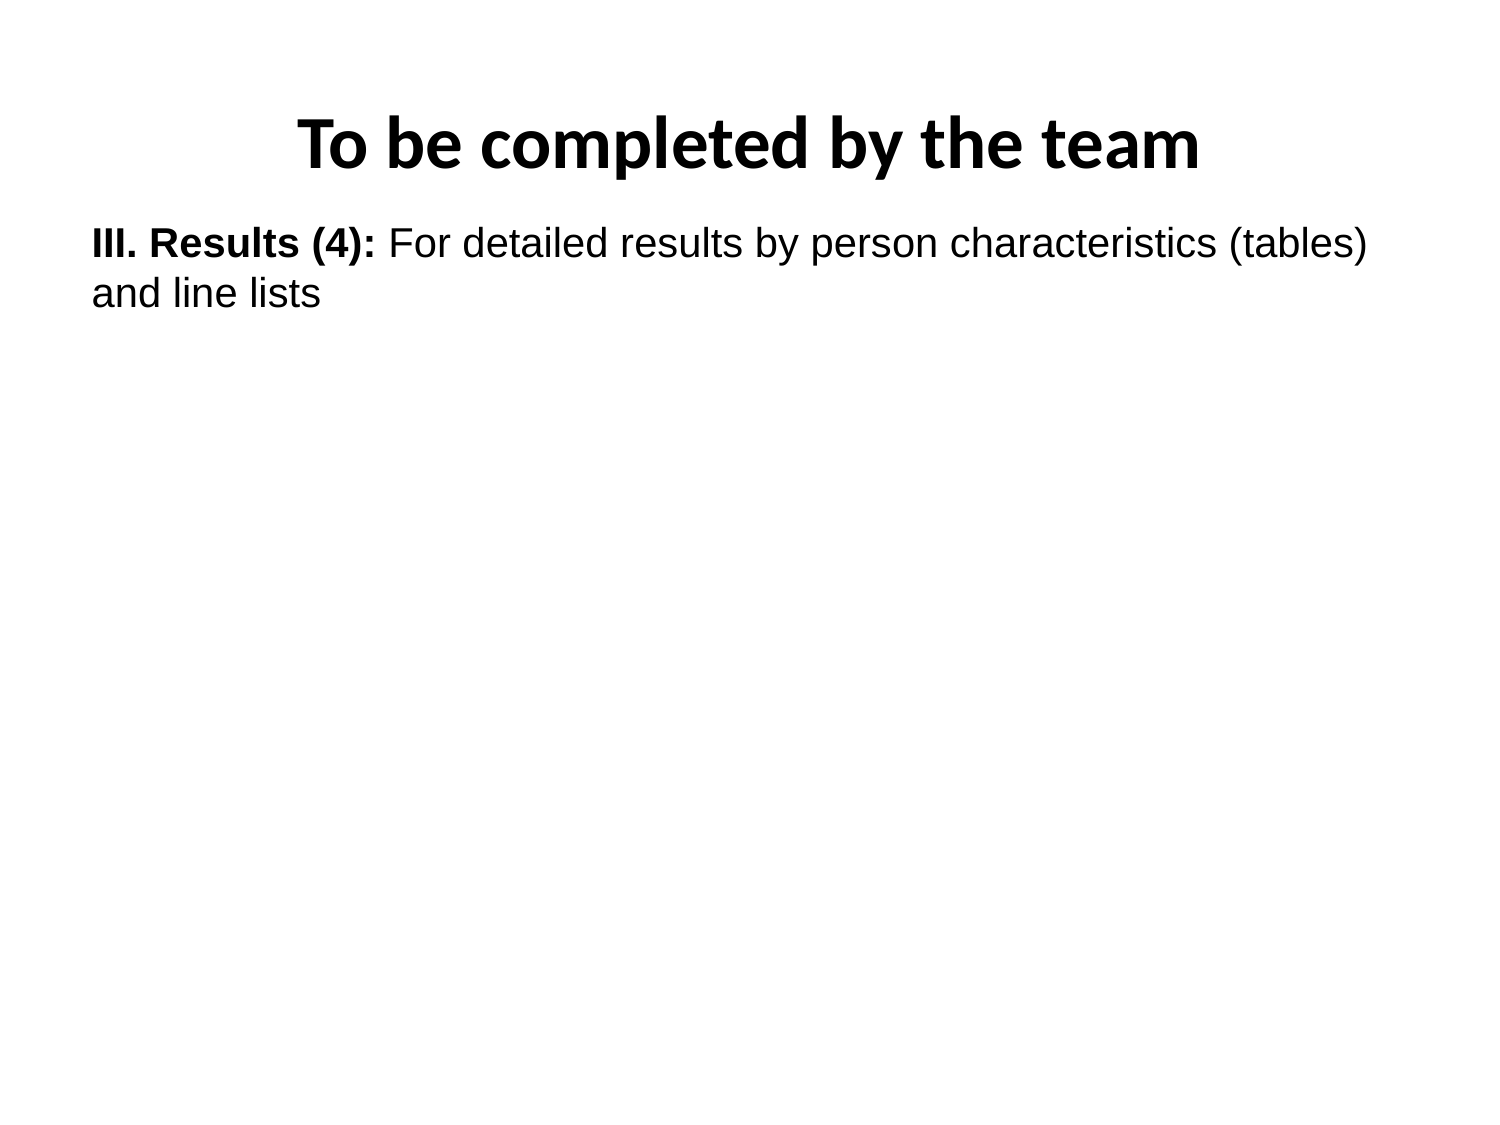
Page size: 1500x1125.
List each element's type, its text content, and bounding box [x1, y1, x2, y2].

text_box III. Results (4): For detailed results by person characteristics (tables) and line lists [76, 208, 1427, 951]
title To be completed by the team [75, 45, 1425, 233]
